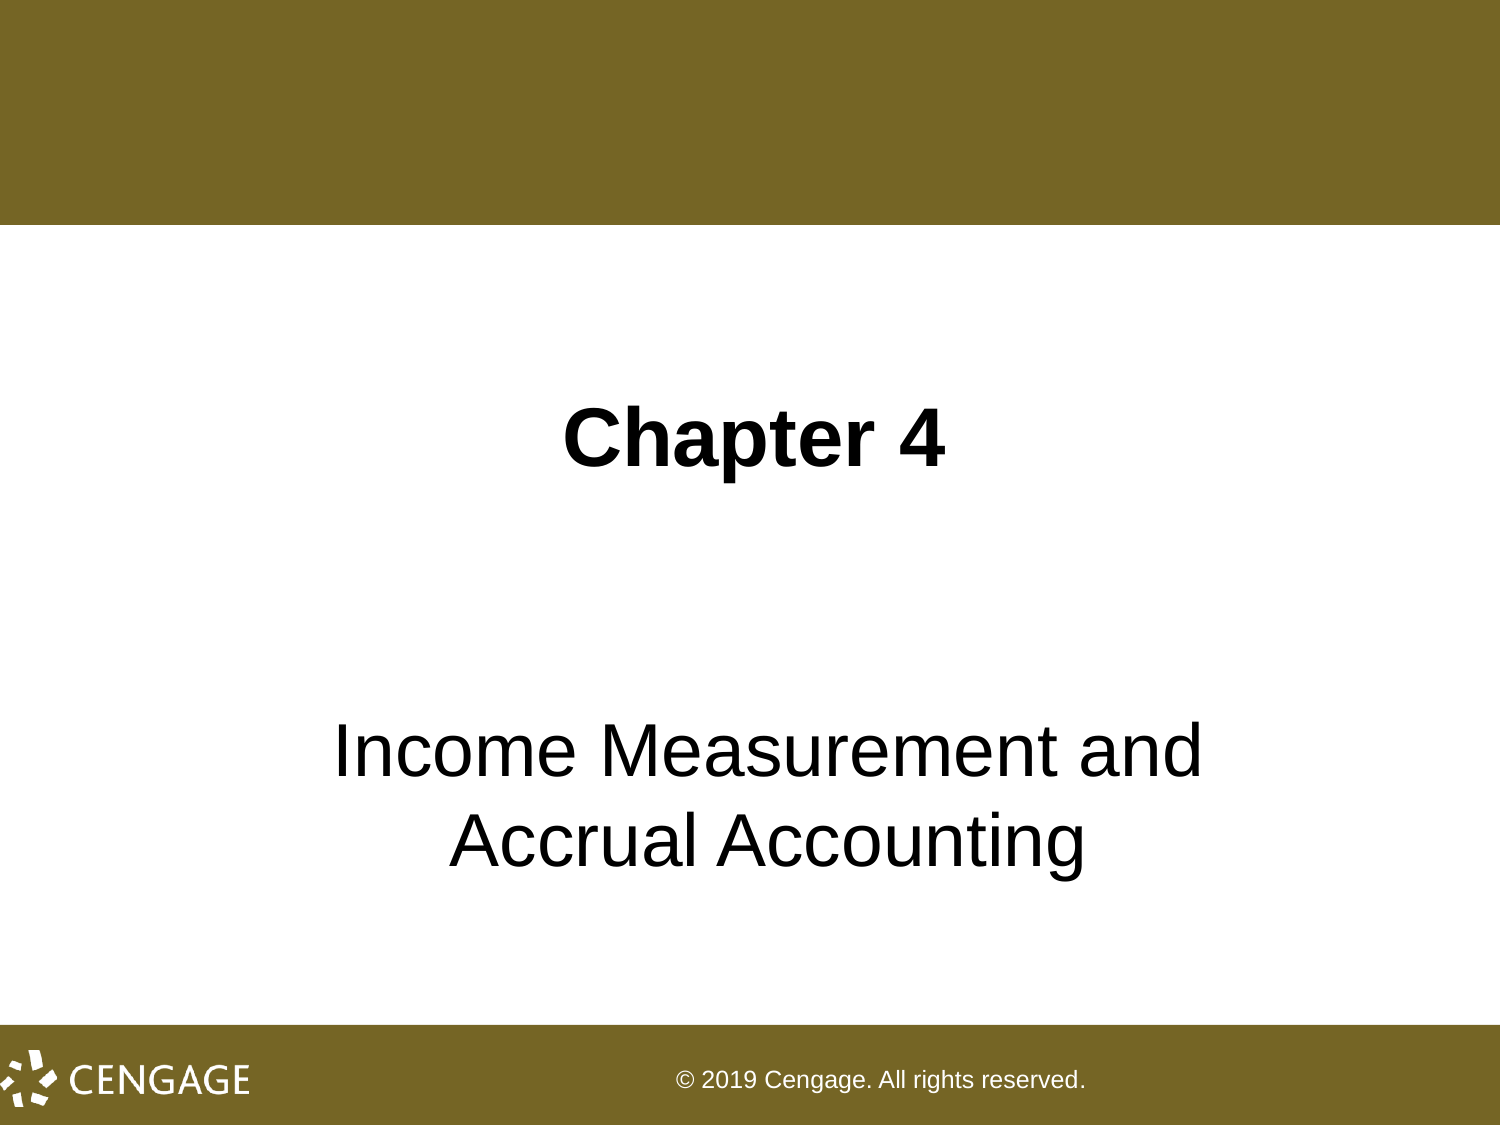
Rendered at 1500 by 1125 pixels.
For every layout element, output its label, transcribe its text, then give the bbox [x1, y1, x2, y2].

picture [0, 1050, 249, 1107]
list © 2019 Cengage. All rights reserved. [262, 1031, 1500, 1125]
list Income Measurement and Accrual Accounting [120, 669, 1417, 914]
title Chapter 4 [76, 334, 1422, 532]
